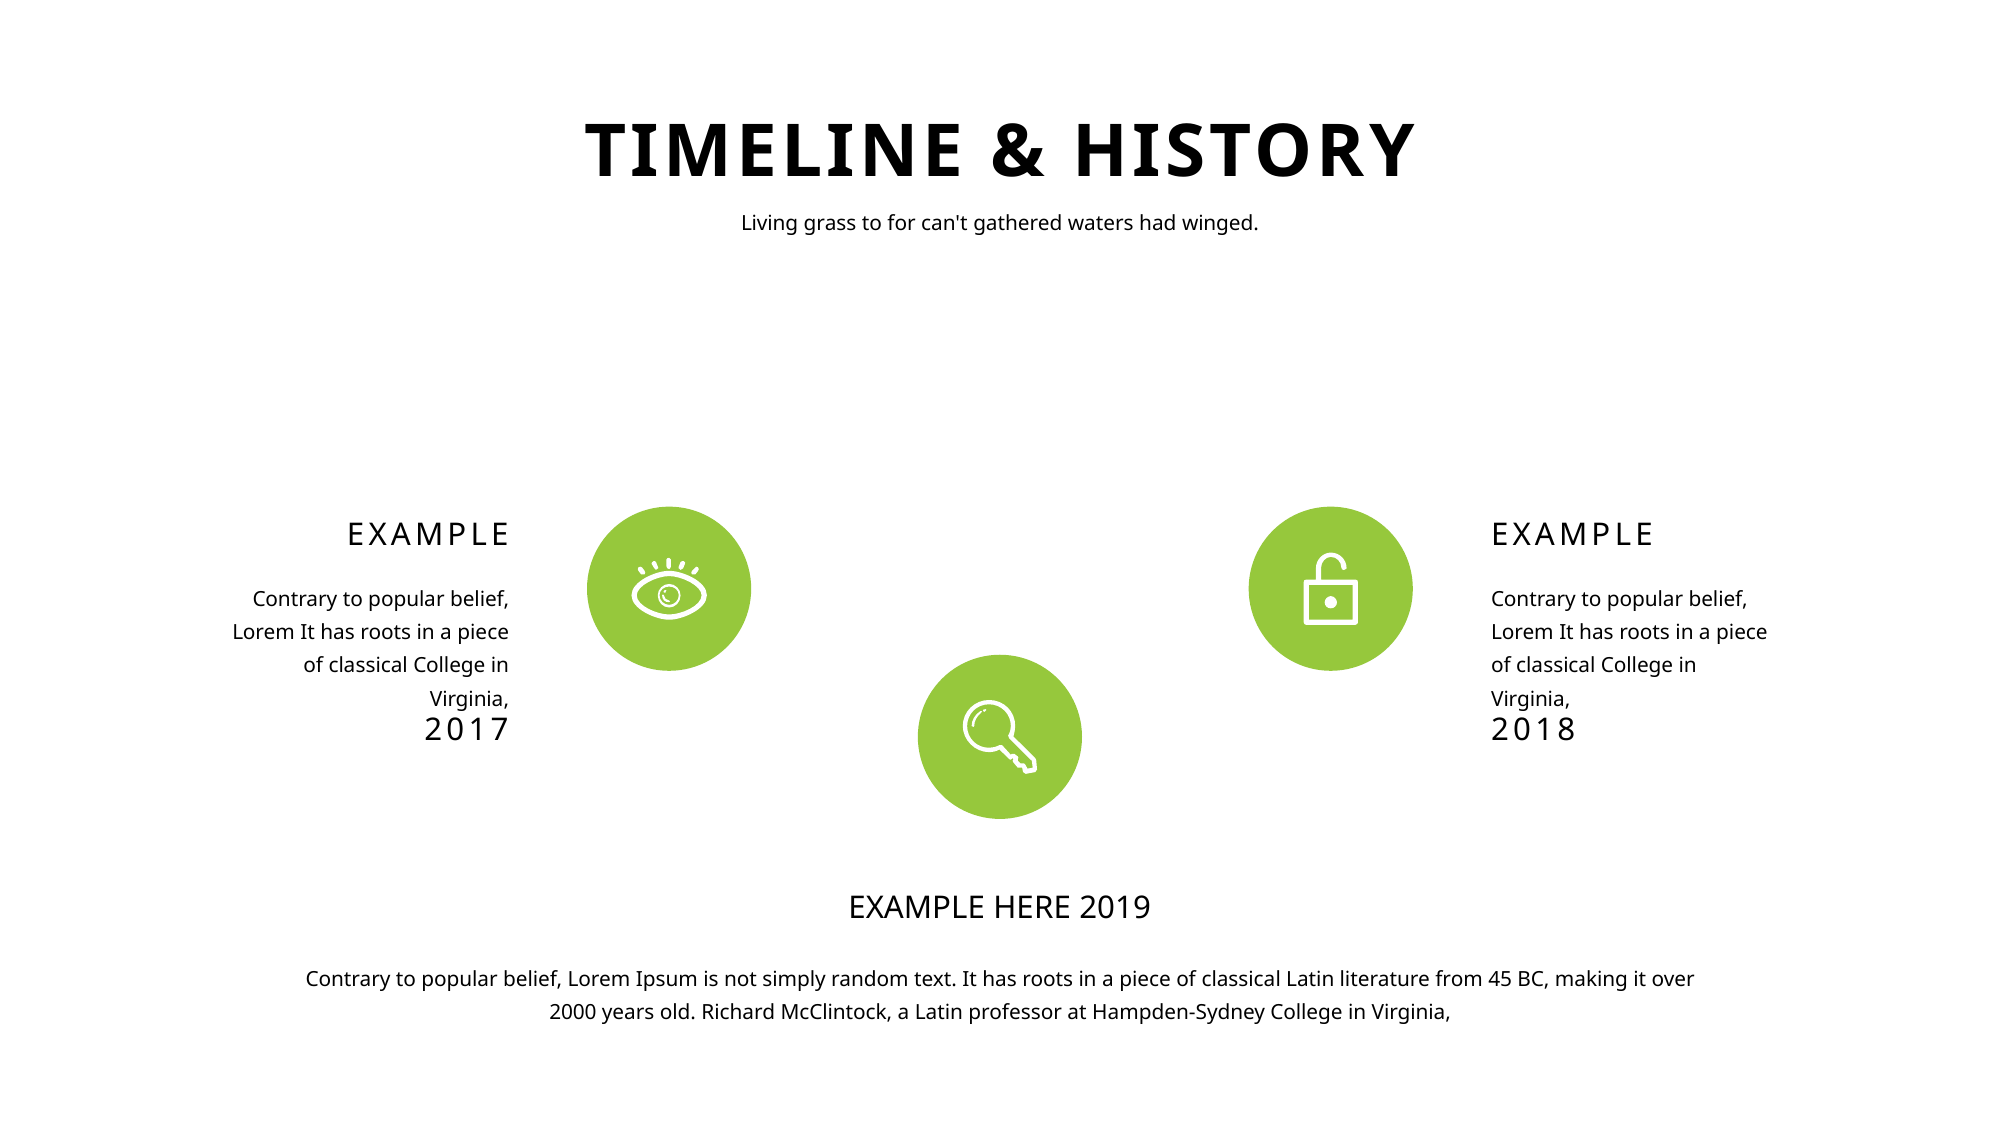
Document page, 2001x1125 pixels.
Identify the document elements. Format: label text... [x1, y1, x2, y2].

text_box 2018 [1476, 702, 1707, 755]
text_box [1303, 552, 1358, 625]
text_box TIMELINE & HISTORY [486, 95, 1513, 199]
text_box [631, 557, 707, 620]
text_box Contrary to popular belief, Lorem It has roots in a piece of classical College in Virginia, [1476, 569, 1796, 718]
text_box [1247, 505, 1414, 672]
text_box EXAMPLE [1476, 506, 1707, 559]
text_box EXAMPLE HERE 2019 [812, 879, 1188, 932]
text_box Contrary to popular belief, Lorem It has roots in a piece of classical College in Virginia, [204, 569, 524, 718]
text_box Living grass to for can't gathered waters had winged. [654, 202, 1346, 242]
text_box Contrary to popular belief, Lorem Ipsum is not simply random text. It has roots in a piece of classical Latin literature from 45 BC, making it over 2000 years old. Richard McClintock, a Latin professor at Hampden-Sydney College in Virginia, [269, 949, 1731, 1032]
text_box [962, 699, 1038, 774]
text_box [916, 653, 1084, 820]
text_box [585, 505, 753, 672]
text_box EXAMPLE [293, 506, 524, 559]
text_box 2017 [293, 702, 524, 755]
